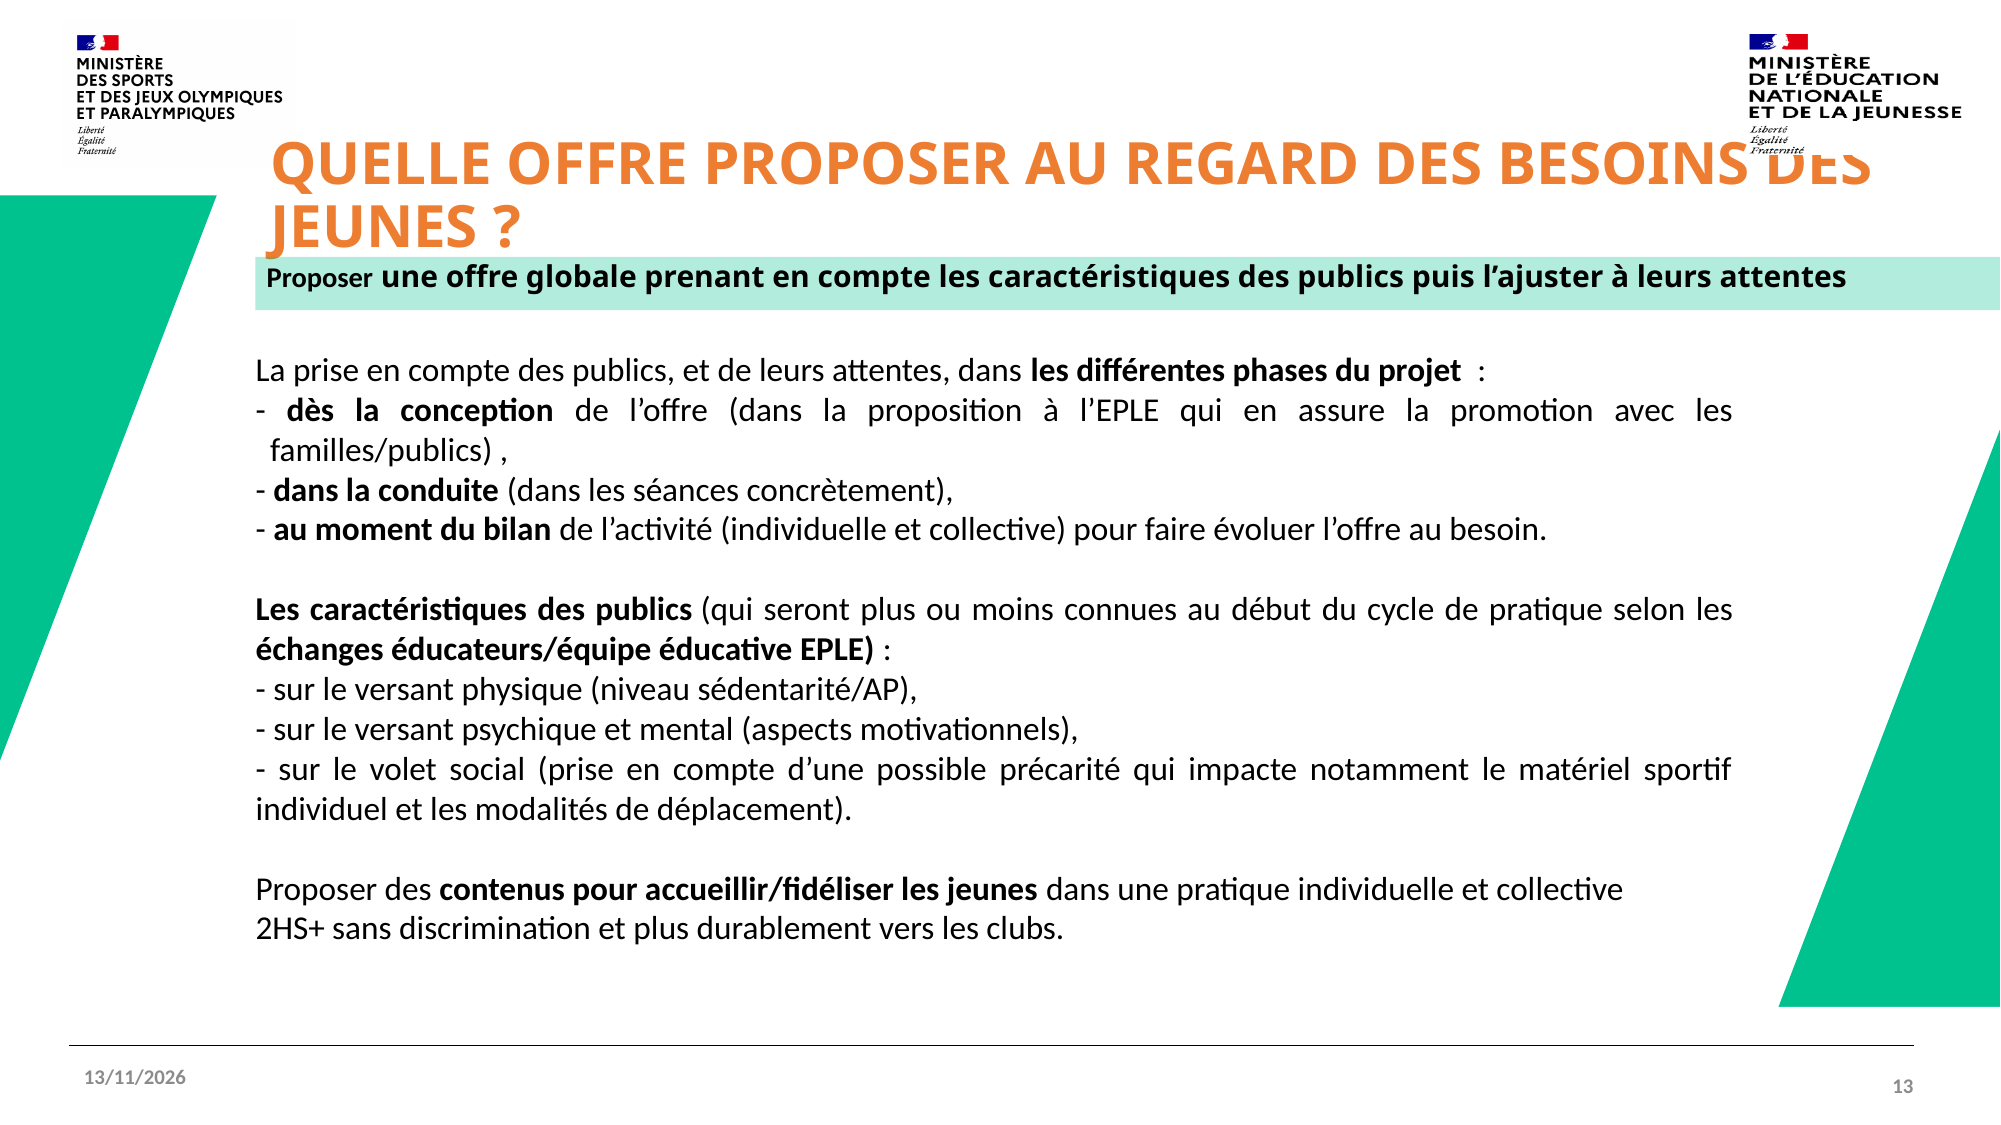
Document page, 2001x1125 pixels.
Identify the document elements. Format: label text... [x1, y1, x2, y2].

text_box La prise en compte des publics, et de leurs attentes, dans les différentes phases du projet : - dès la conception de l’offre (dans la proposition à l’EPLE qui en assure la promotion avec les familles/publics) , - dans la conduite (dans les séances concrètement), - au moment du bilan de l’activité (individuelle et collective) pour faire évoluer l’offre au besoin. Les caractéristiques des publics (qui seront plus ou moins connues au début du cycle de pratique selon les échanges éducateurs/équipe éducative EPLE) : - sur le versant physique (niveau sédentarité/AP), - sur le versant psychique et mental (aspects motivationnels), - sur le volet social (prise en compte d’une possible précarité qui impacte notamment le matériel sportif individuel et les modalités de déplacement). Proposer des contenus pour accueillir/fidéliser les jeunes dans une pratique individuelle et collective 2HS+ sans discrimination et plus durablement vers les clubs. [240, 340, 1750, 955]
slide_number 13 [1618, 1046, 1914, 1125]
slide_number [69, 1046, 519, 1107]
picture [62, 20, 297, 169]
text_box Proposer une offre globale prenant en compte les caractéristiques des publics puis l’ajuster à leurs attentes [255, 256, 2000, 311]
picture [1749, 34, 1963, 155]
title Quelle OFFRE PROPOSER au regard dES BESOINS DES JEUNES ? [255, 122, 1963, 256]
